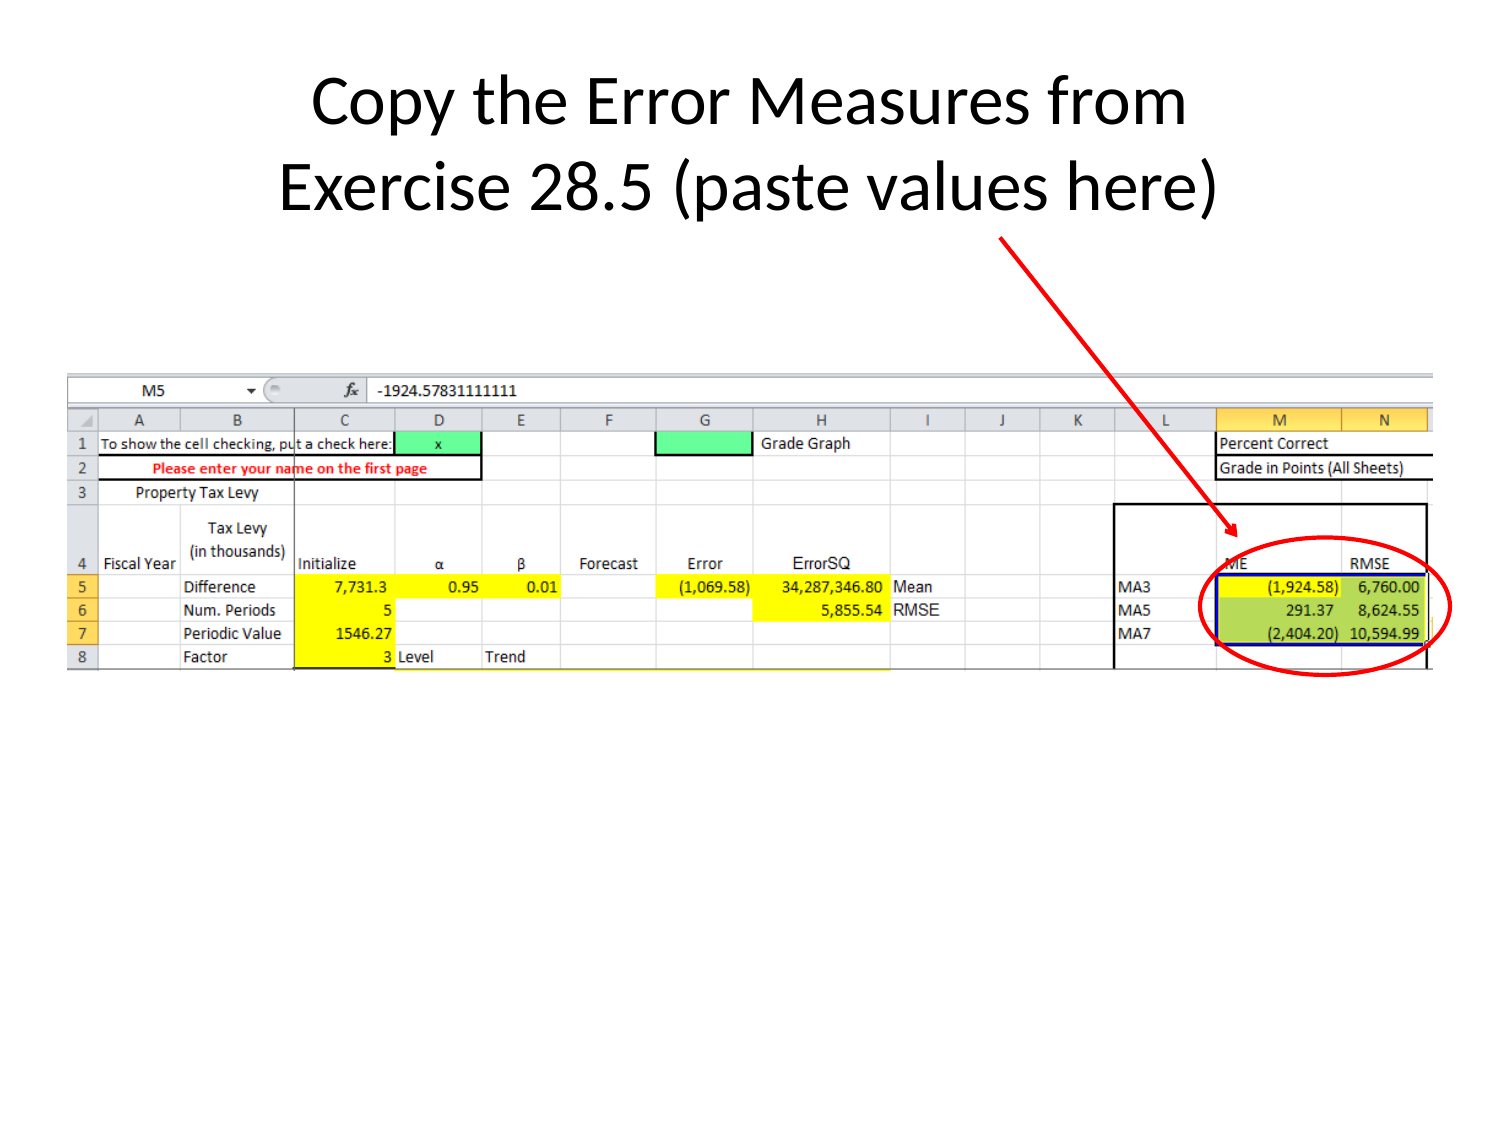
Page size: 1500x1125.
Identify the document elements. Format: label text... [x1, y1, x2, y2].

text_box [999, 237, 1238, 538]
title Copy the Error Measures from Exercise 28.5 (paste values here) [75, 45, 1425, 233]
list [67, 372, 1433, 671]
text_box [1436, 571, 1453, 641]
